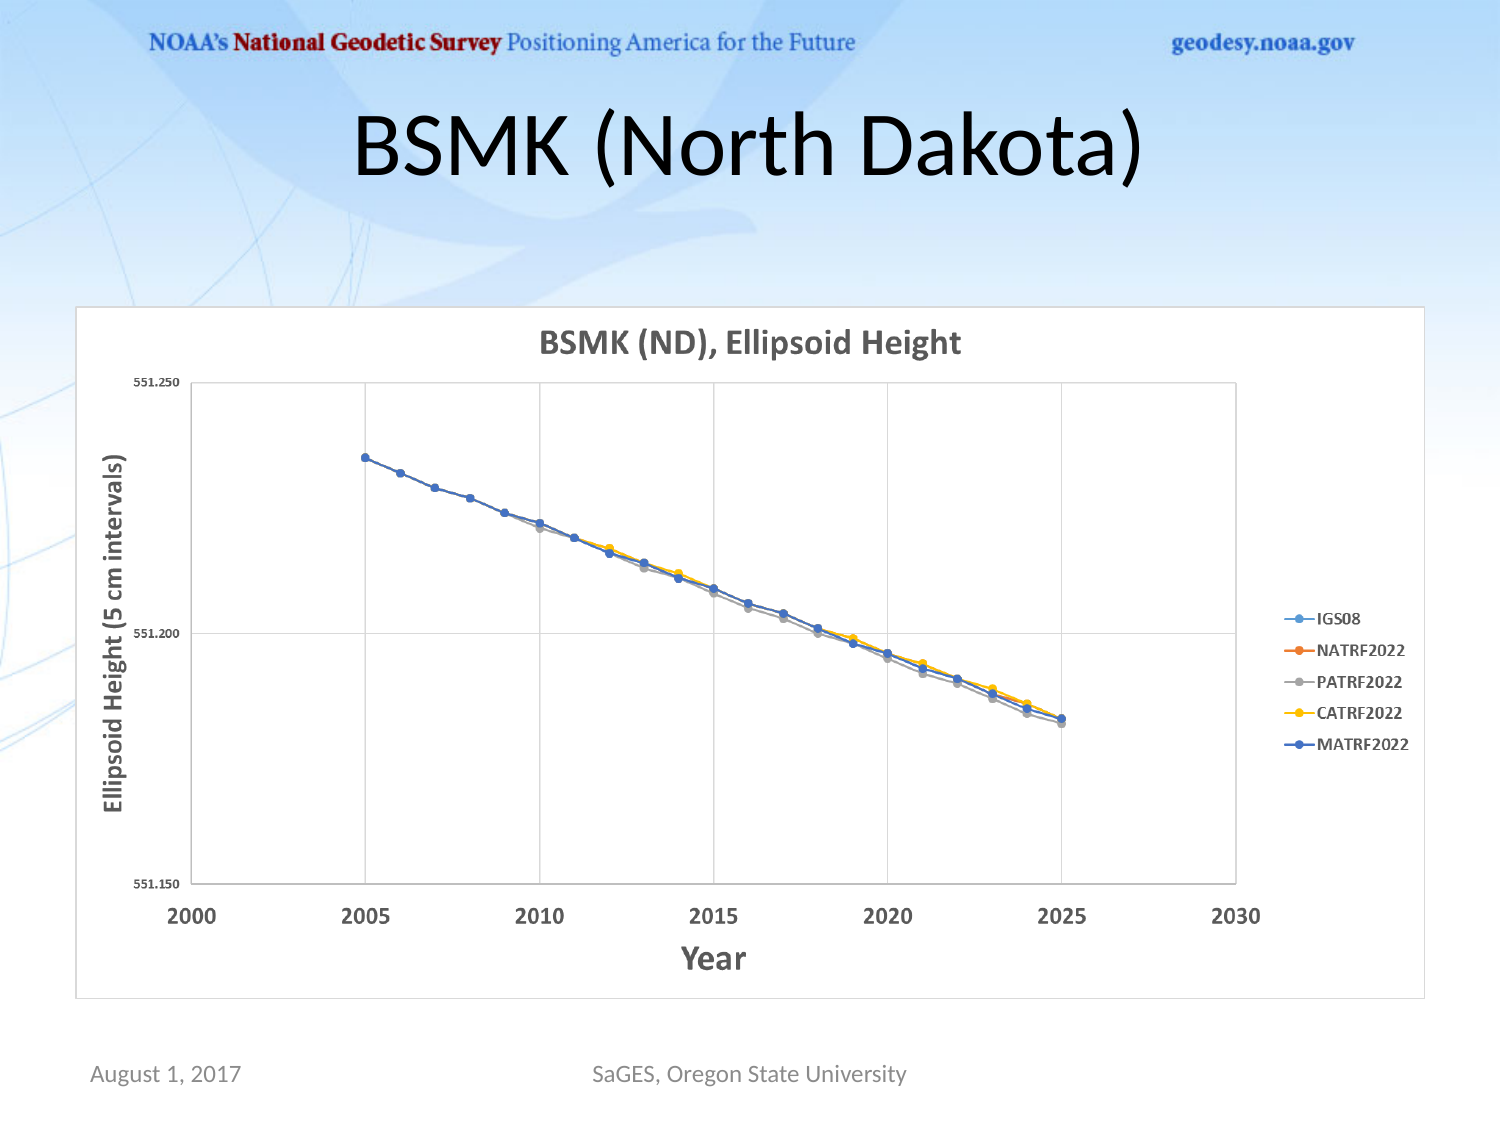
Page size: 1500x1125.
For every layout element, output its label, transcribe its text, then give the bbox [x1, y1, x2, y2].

title BSMK (North Dakota) [75, 45, 1425, 233]
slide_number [75, 1042, 425, 1103]
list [74, 306, 1426, 999]
footer SaGES, Oregon State University [512, 1042, 988, 1103]
picture [0, 0, 1500, 1125]
